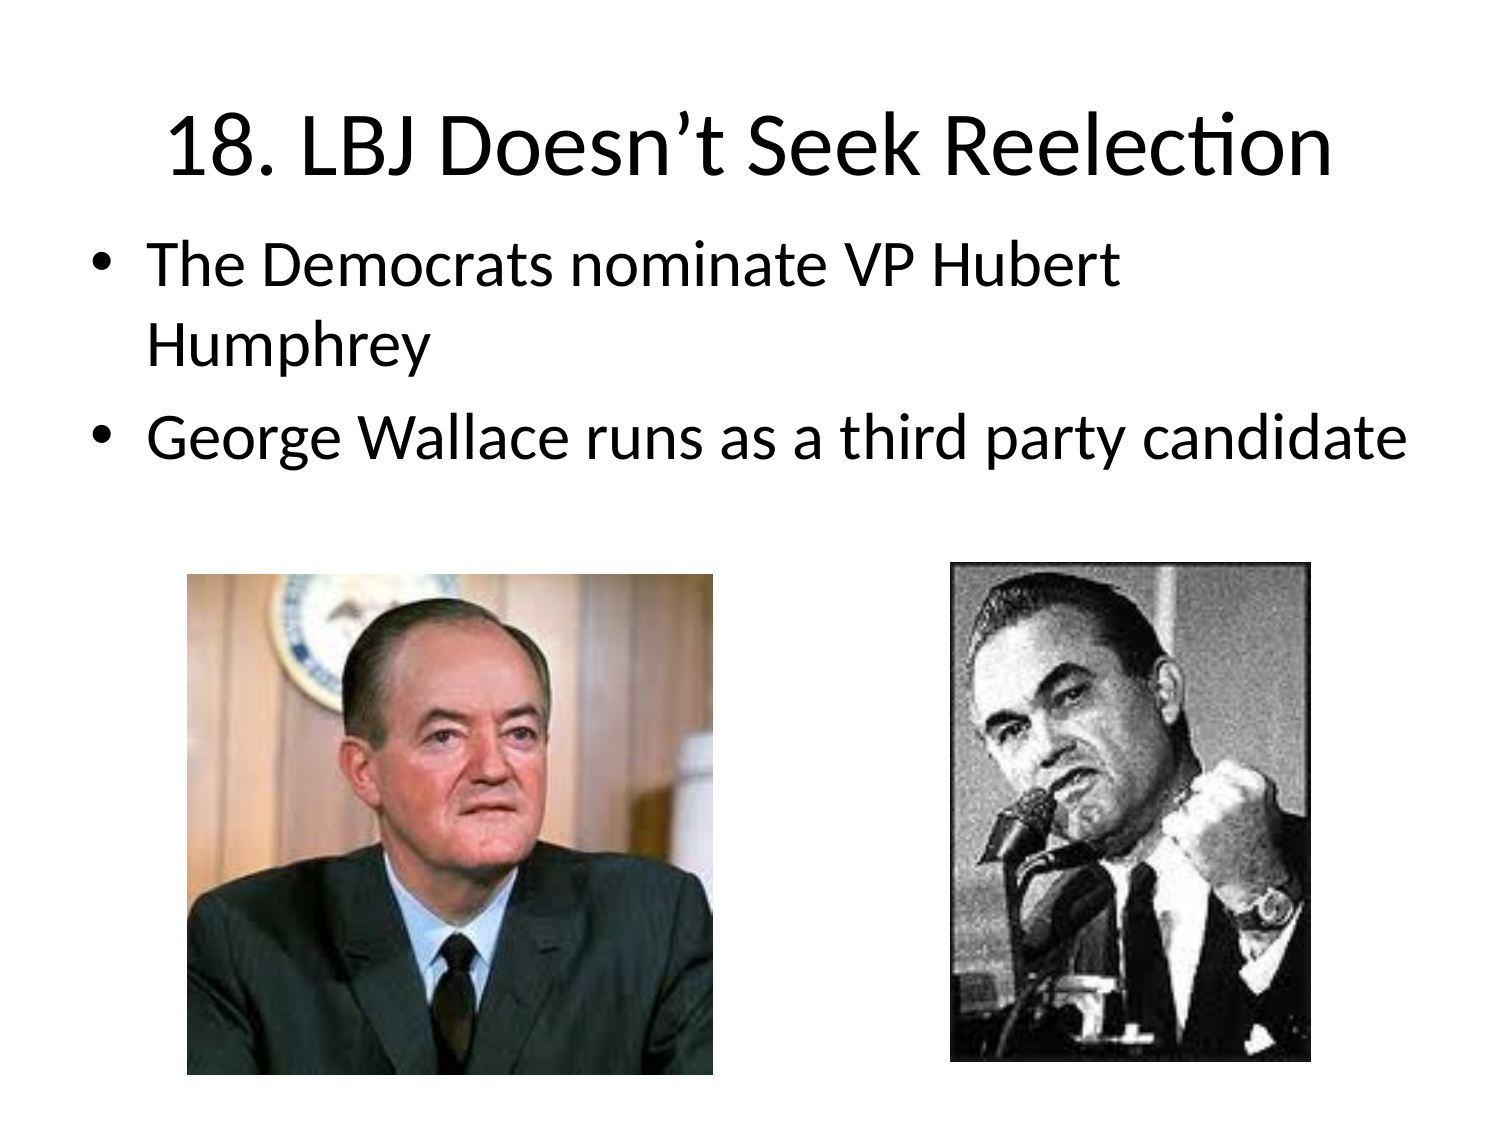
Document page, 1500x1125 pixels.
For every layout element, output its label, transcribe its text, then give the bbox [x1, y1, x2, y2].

picture [949, 562, 1311, 1062]
list The Democrats nominate VP Hubert Humphrey George Wallace runs as a third party candidate [75, 212, 1425, 1005]
title 18. LBJ Doesn’t Seek Reelection [75, 45, 1425, 212]
picture [187, 574, 713, 1076]
